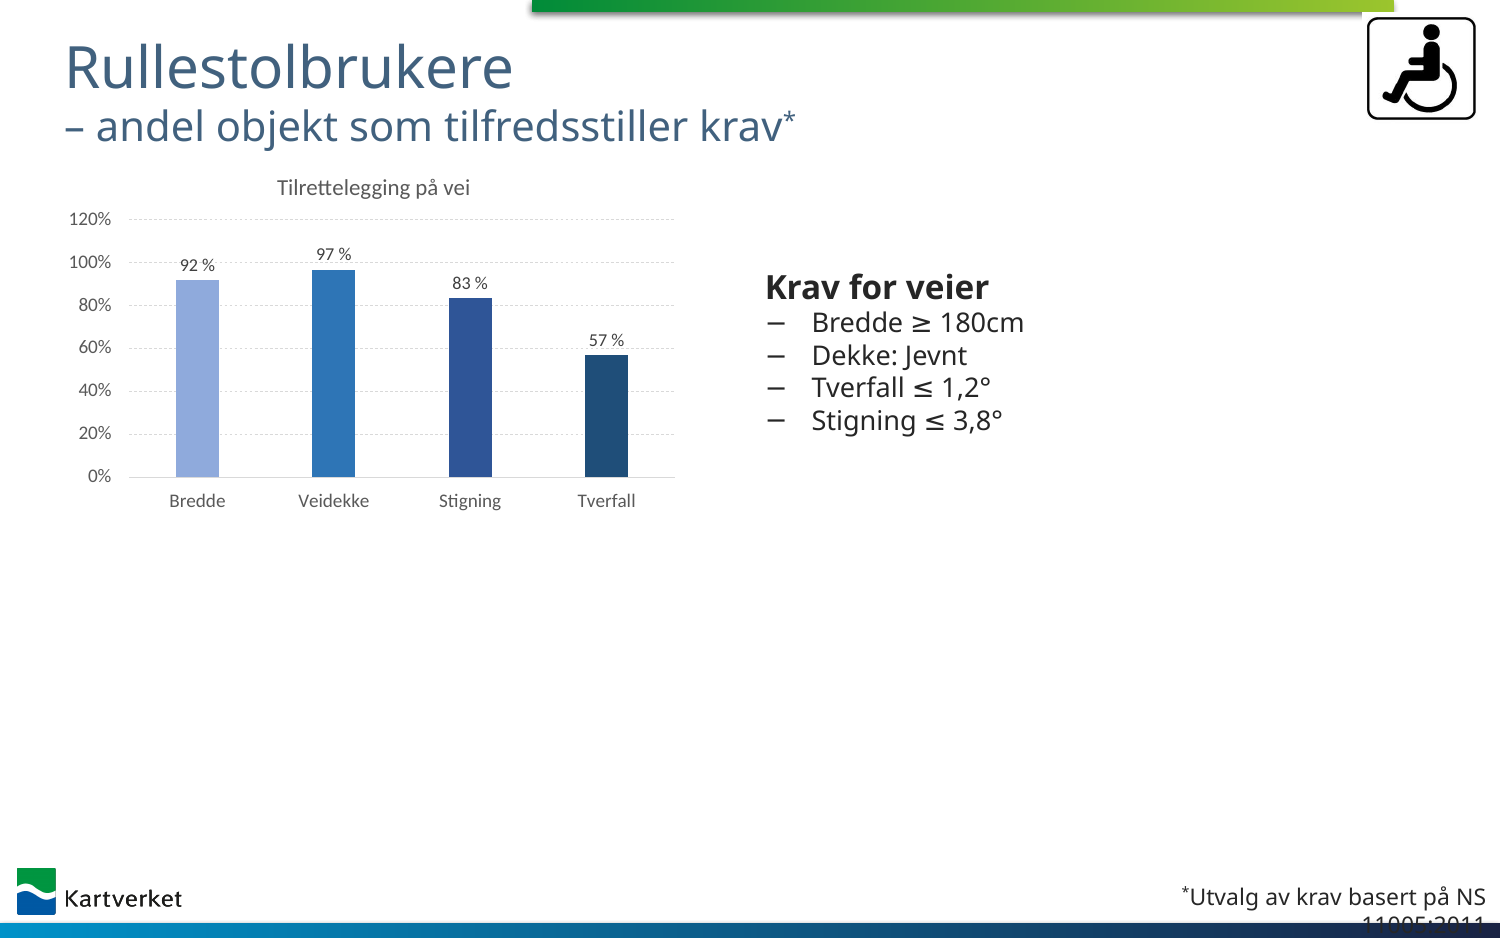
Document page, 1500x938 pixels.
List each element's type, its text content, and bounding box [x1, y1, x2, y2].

text_box Krav for veier Bredde ≥ 180cm Dekke: Jevnt Tverfall ≤ 1,2° Stigning ≤ 3,8° [750, 258, 1234, 444]
picture [62, 166, 686, 519]
text_box *Utvalg av krav basert på NS 11005:2011 [1068, 873, 1500, 938]
picture [1362, 12, 1481, 126]
text_box Rullestolbrukere – andel objekt som tilfredsstiller krav* [49, 25, 1431, 158]
